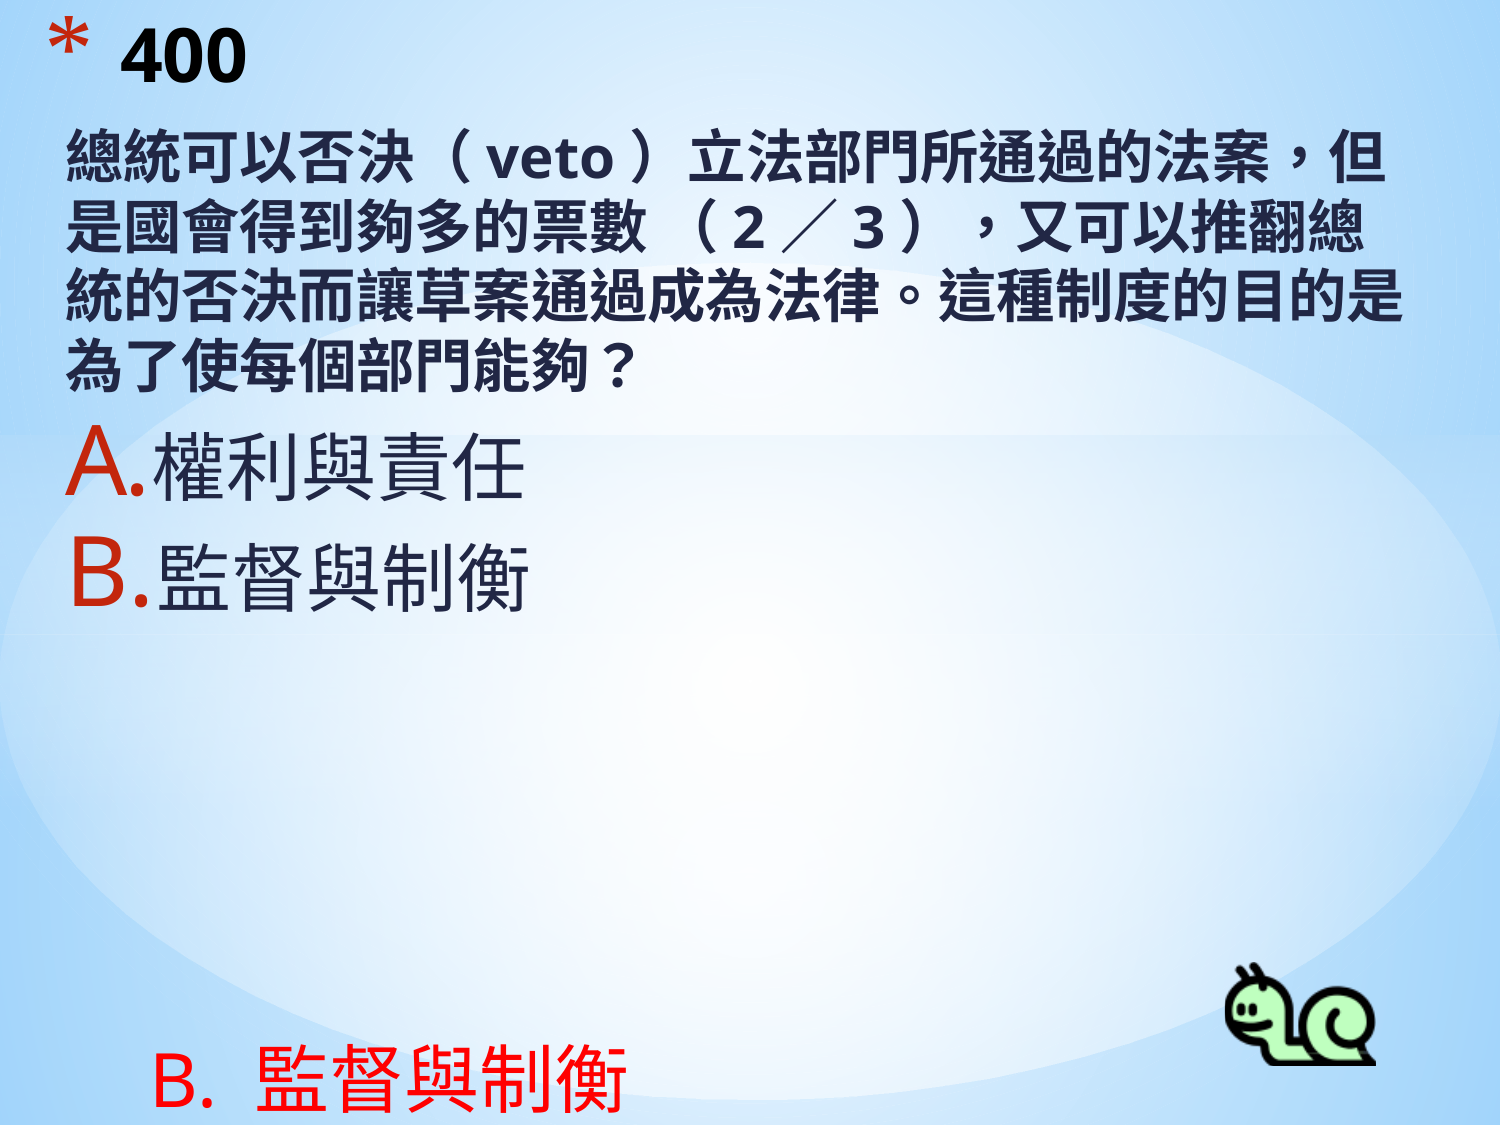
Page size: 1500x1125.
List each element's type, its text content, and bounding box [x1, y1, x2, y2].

subtitle 總統可以否決（veto）立法部門所通過的法案，但是國會得到夠多的票數 （2／3），又可以推翻總統的否決而讓草案通過成為法律。這種制度的目的是為了使每個部門能夠？ 權利與責任 監督與制衡 [50, 112, 1425, 1038]
picture [1224, 962, 1377, 1067]
text_box B. 監督與制衡 [134, 1024, 645, 1125]
title 400 [0, 0, 388, 125]
